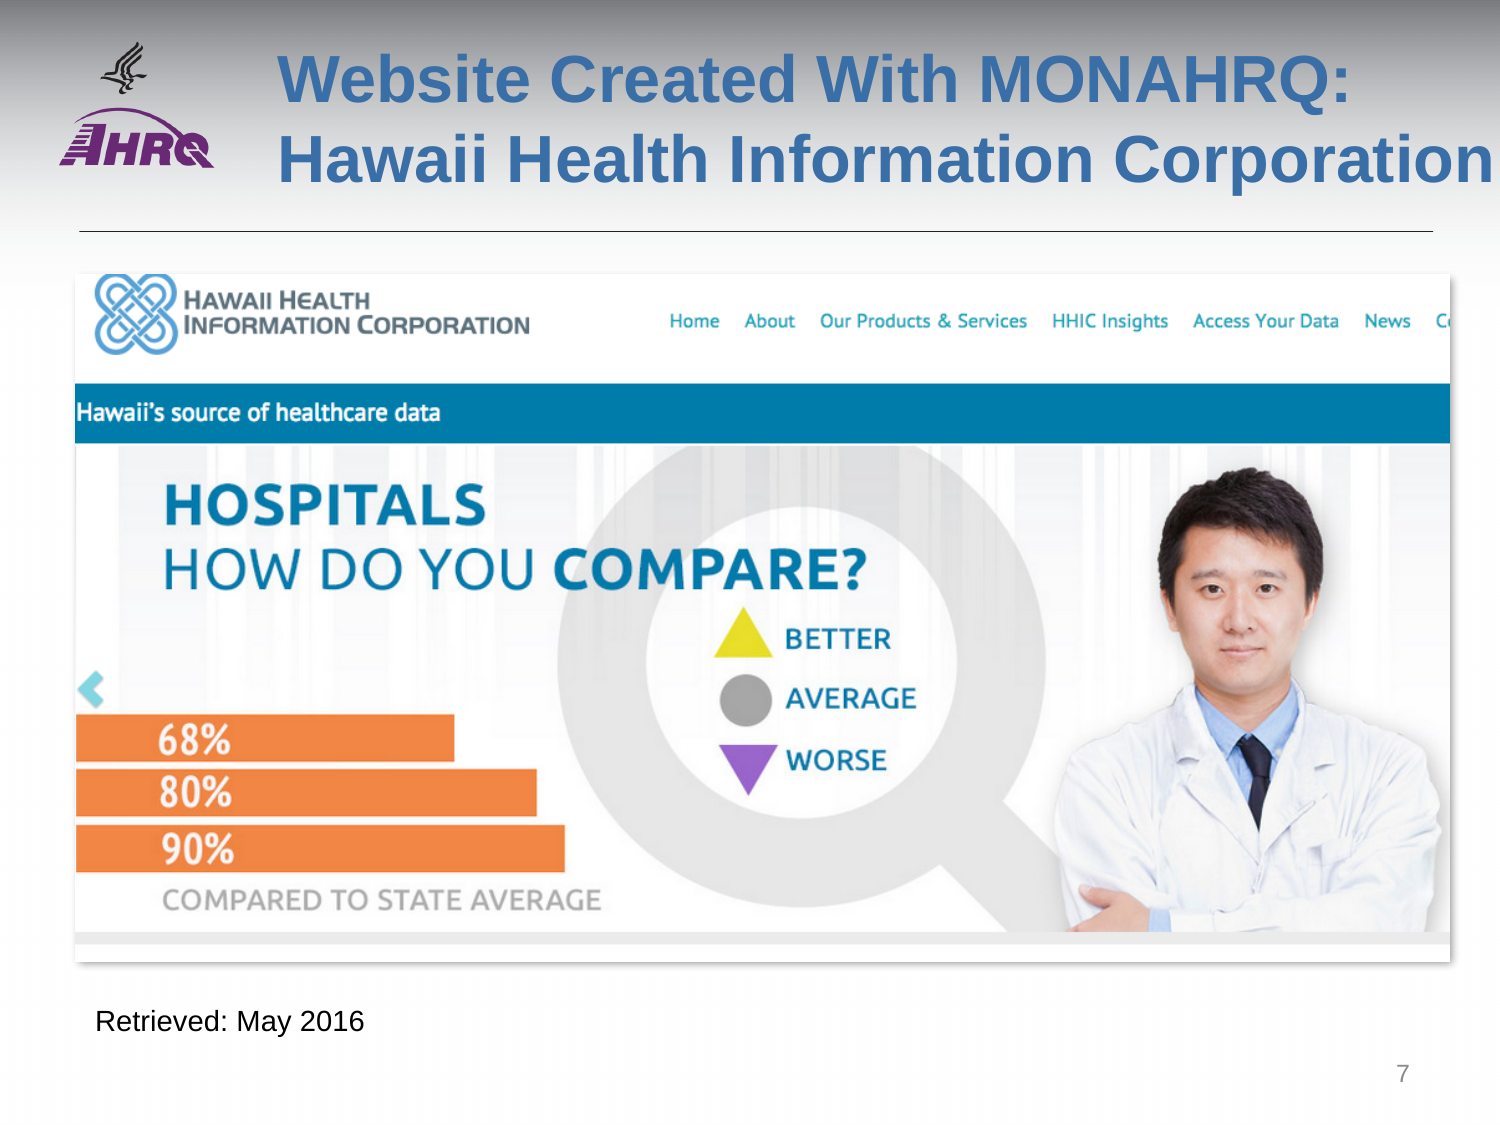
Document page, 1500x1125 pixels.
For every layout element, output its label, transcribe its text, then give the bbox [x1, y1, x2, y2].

title Website Created With MONAHRQ: Hawaii Health Information Corporation [262, 45, 1500, 188]
picture [0, 0, 1500, 1125]
slide_number 7 [1074, 1042, 1425, 1103]
text_box Retrieved: May 2016 [80, 995, 389, 1045]
